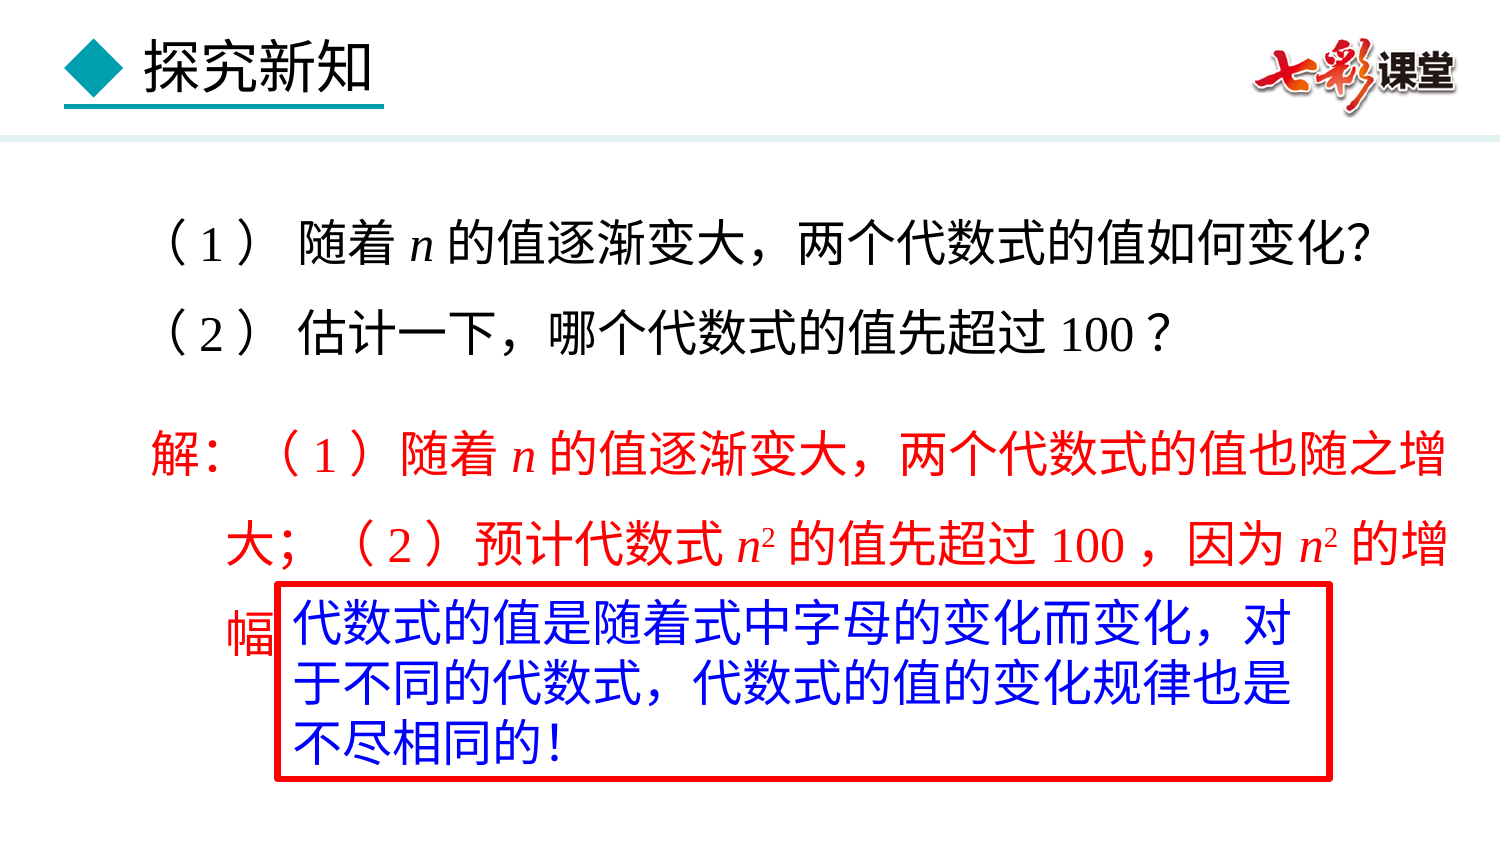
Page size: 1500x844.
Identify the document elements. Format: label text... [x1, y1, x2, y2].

text_box 解：（1）随着n的值逐渐变大，两个代数式的值也随之增大；（2）预计代数式n2的值先超过100，因为n2的增幅较大. [135, 385, 1489, 671]
text_box 代数式的值是随着式中字母的变化而变化，对于不同的代数式，代数式的值的变化规律也是不尽相同的！ [277, 584, 1330, 779]
text_box （1） 随着n的值逐渐变大，两个代数式的值如何变化？ （2） 估计一下，哪个代数式的值先超过100？ [122, 173, 1424, 369]
picture [1249, 32, 1461, 118]
